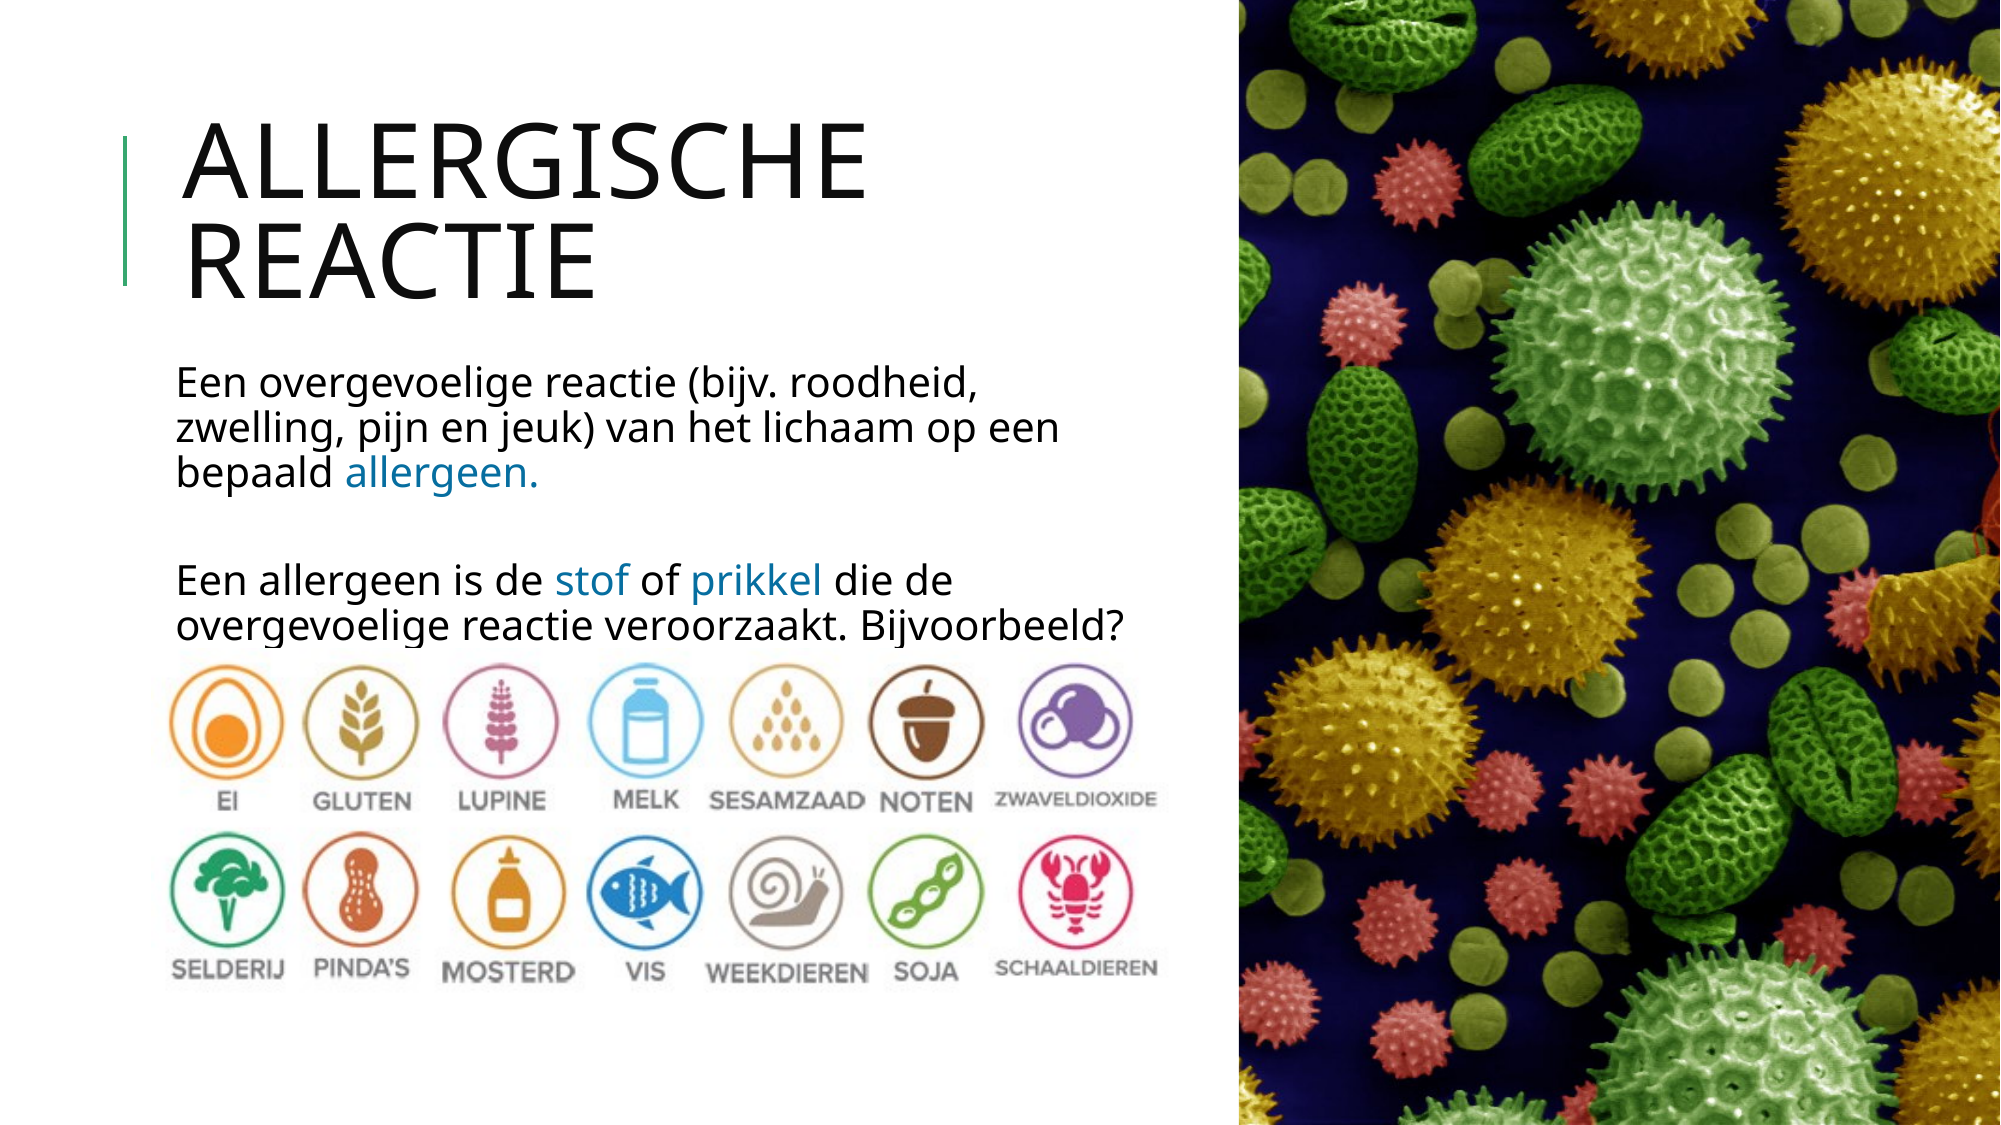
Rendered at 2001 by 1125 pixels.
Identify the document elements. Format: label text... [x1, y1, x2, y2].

picture [151, 648, 1180, 1005]
picture [1238, 0, 2000, 1125]
title Allergische reactie [168, 96, 1164, 342]
list Een overgevoelige reactie (bijv. roodheid, zwelling, pijn en jeuk) van het lichaam op een bepaald allergeen. Een allergeen is de stof of prikkel die de overgevoelige reactie veroorzaakt. Bijvoorbeeld? [168, 354, 1164, 643]
